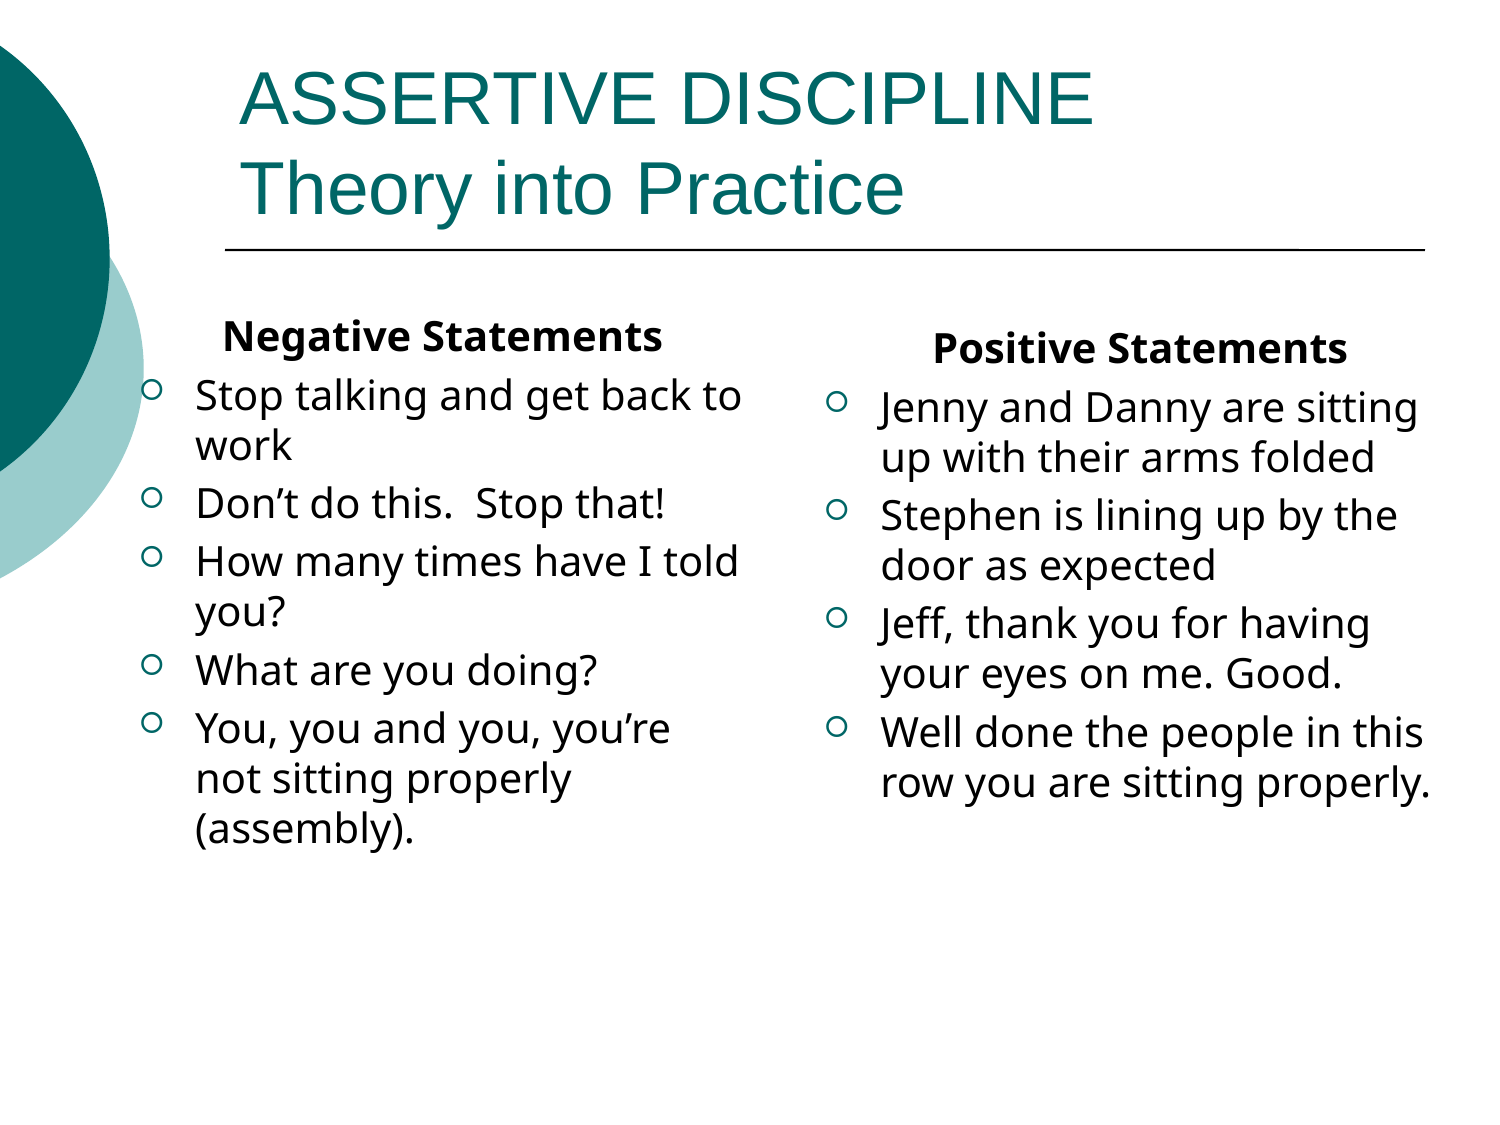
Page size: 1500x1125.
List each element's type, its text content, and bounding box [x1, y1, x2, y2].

title ASSERTIVE DISCIPLINE Theory into Practice [224, 49, 1425, 238]
list Positive Statements Jenny and Danny are sitting up with their arms folded Stephen is lining up by the door as expected Jeff, thank you for having your eyes on me. Good. Well done the people in this row you are sitting properly. [808, 314, 1472, 914]
list Negative Statements Stop talking and get back to work Don’t do this. Stop that! How many times have I told you? What are you doing? You, you and you, you’re not sitting properly (assembly). [123, 302, 762, 878]
